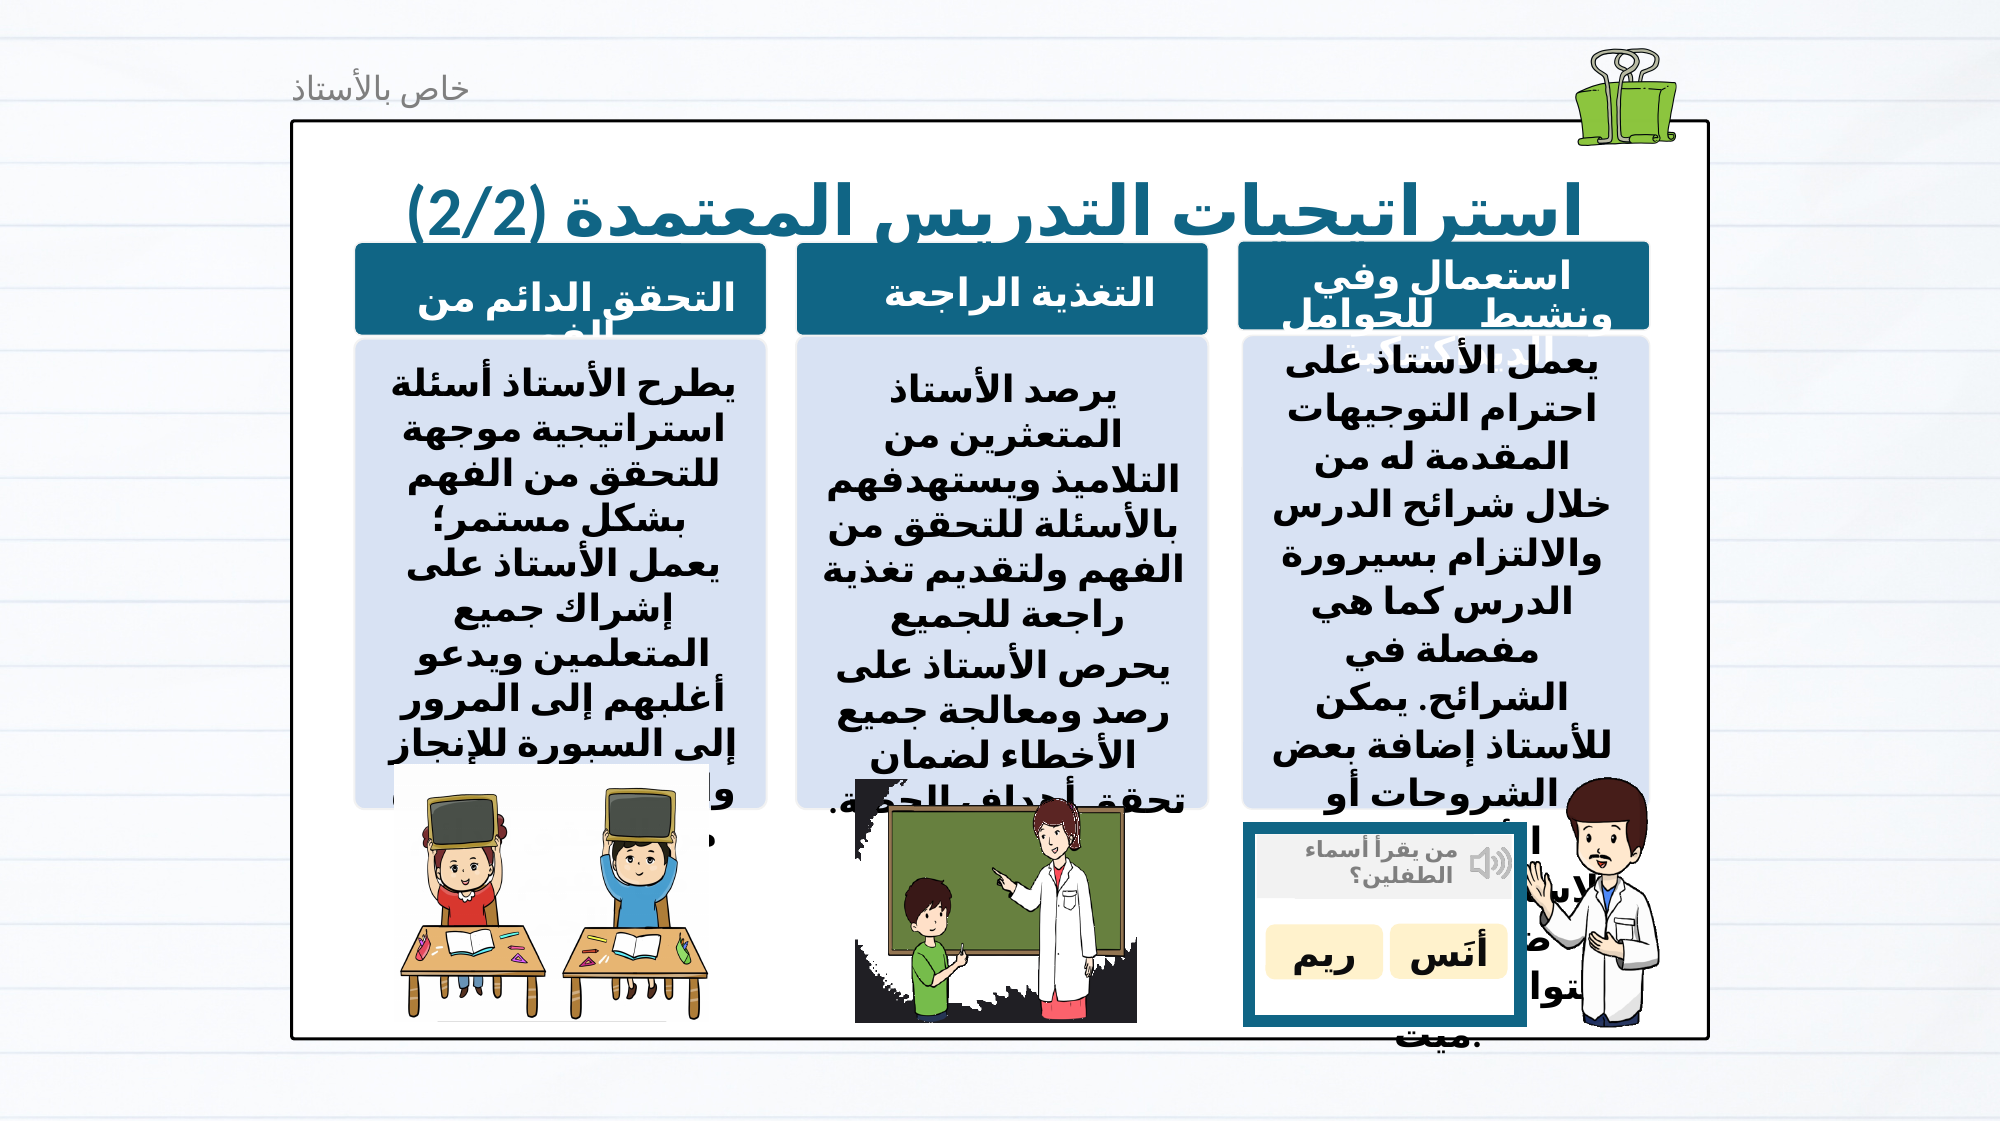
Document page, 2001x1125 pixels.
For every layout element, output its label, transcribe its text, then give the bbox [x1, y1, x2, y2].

picture [1520, 775, 1677, 1033]
text_box [0, 0, 2000, 1121]
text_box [291, 103, 1709, 1039]
text_box [1575, 48, 1677, 103]
picture [855, 779, 1137, 1023]
text_box خاص بالأستاذ [237, 59, 525, 115]
picture [394, 764, 709, 1022]
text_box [351, 239, 1650, 836]
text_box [1248, 827, 1521, 1021]
